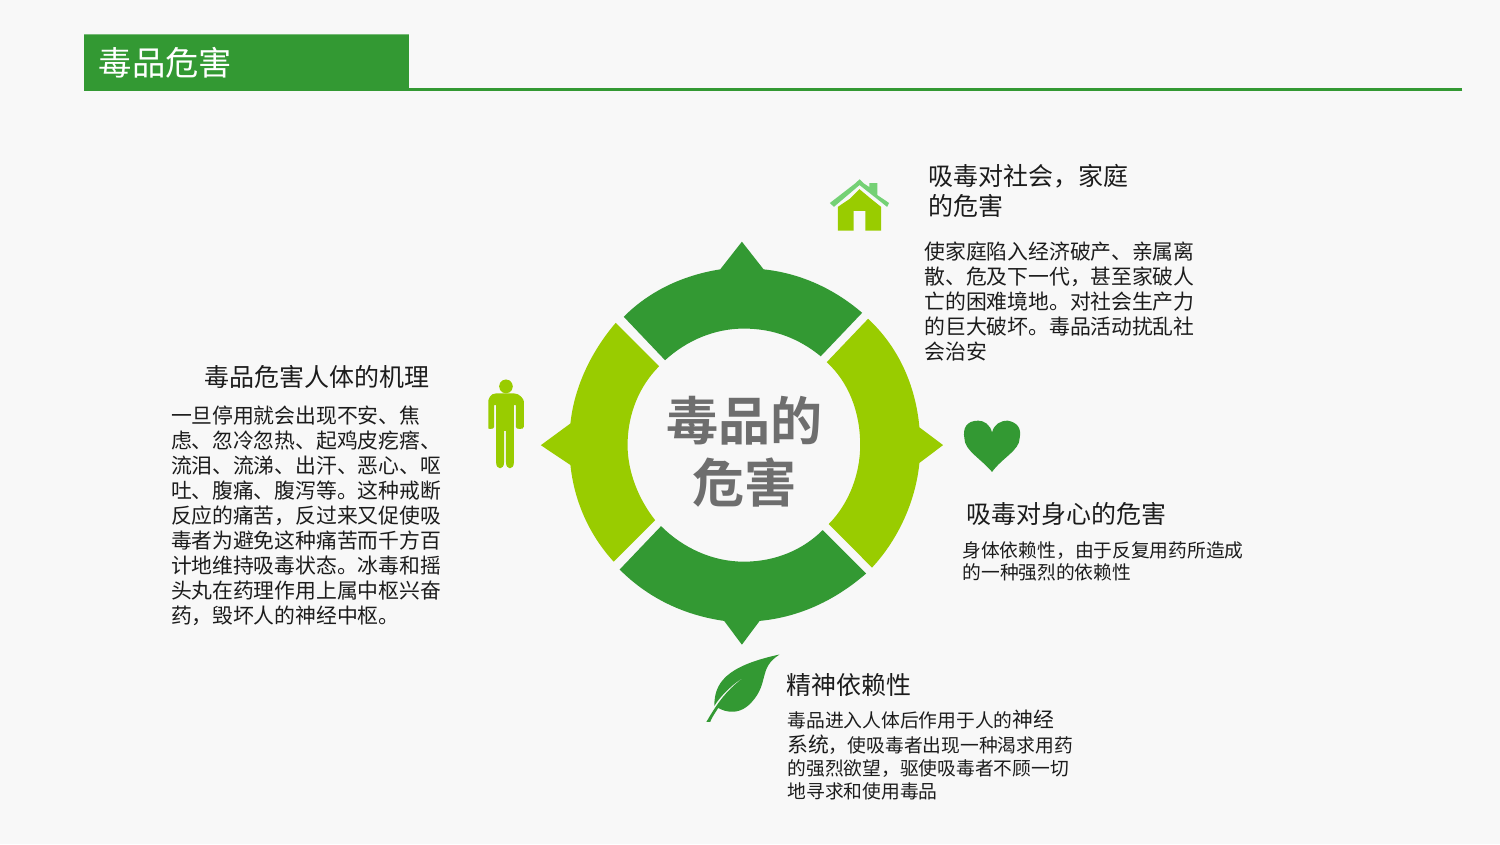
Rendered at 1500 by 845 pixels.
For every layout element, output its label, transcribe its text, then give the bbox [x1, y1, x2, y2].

text_box [623, 241, 863, 361]
text_box [963, 420, 1021, 472]
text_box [771, 667, 1074, 804]
text_box 毒品危害 [84, 34, 409, 88]
text_box [488, 393, 524, 469]
text_box [706, 654, 780, 722]
text_box [826, 318, 944, 568]
text_box [837, 189, 882, 231]
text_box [951, 496, 1249, 585]
text_box 毒品的危害 [650, 380, 840, 521]
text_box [170, 360, 458, 631]
text_box [619, 526, 867, 645]
text_box [829, 179, 890, 207]
text_box [540, 322, 660, 562]
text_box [913, 174, 1211, 366]
text_box [499, 379, 513, 394]
